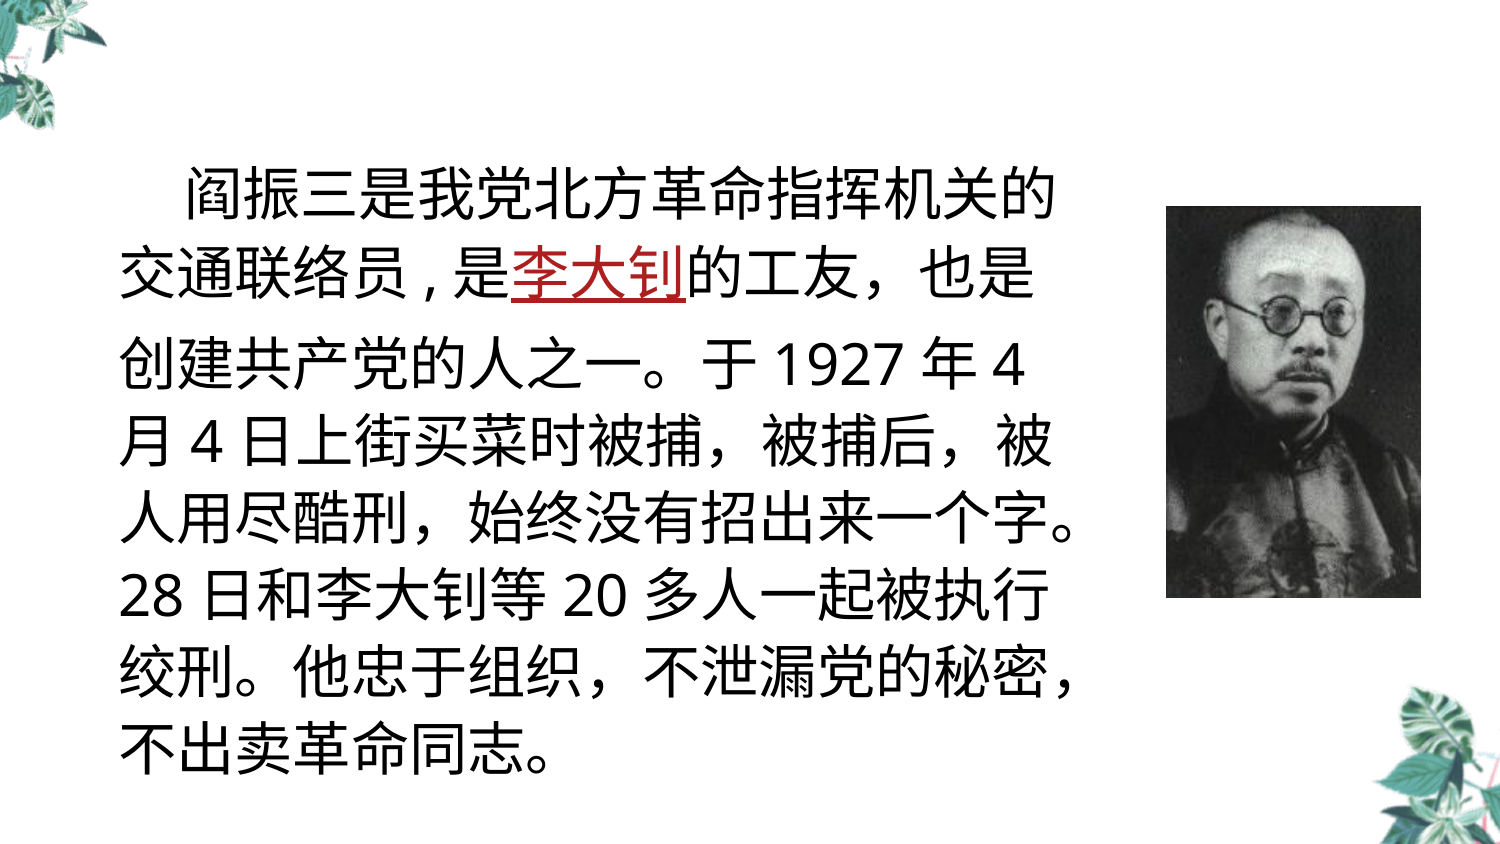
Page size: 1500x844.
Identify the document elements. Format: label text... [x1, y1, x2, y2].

text_box 阎振三是我党北方革命指挥机关的交通联络员,是李大钊的工友，也是创建共产党的人之一。于1927年4月4日上街买菜时被捕，被捕后，被人用尽酷刑，始终没有招出来一个字。28日和李大钊等20多人一起被执行绞刑。他忠于组织，不泄漏党的秘密，不出卖革命同志。 [103, 143, 1094, 790]
picture [0, 0, 148, 167]
picture [1294, 595, 1500, 844]
picture [1166, 205, 1421, 598]
